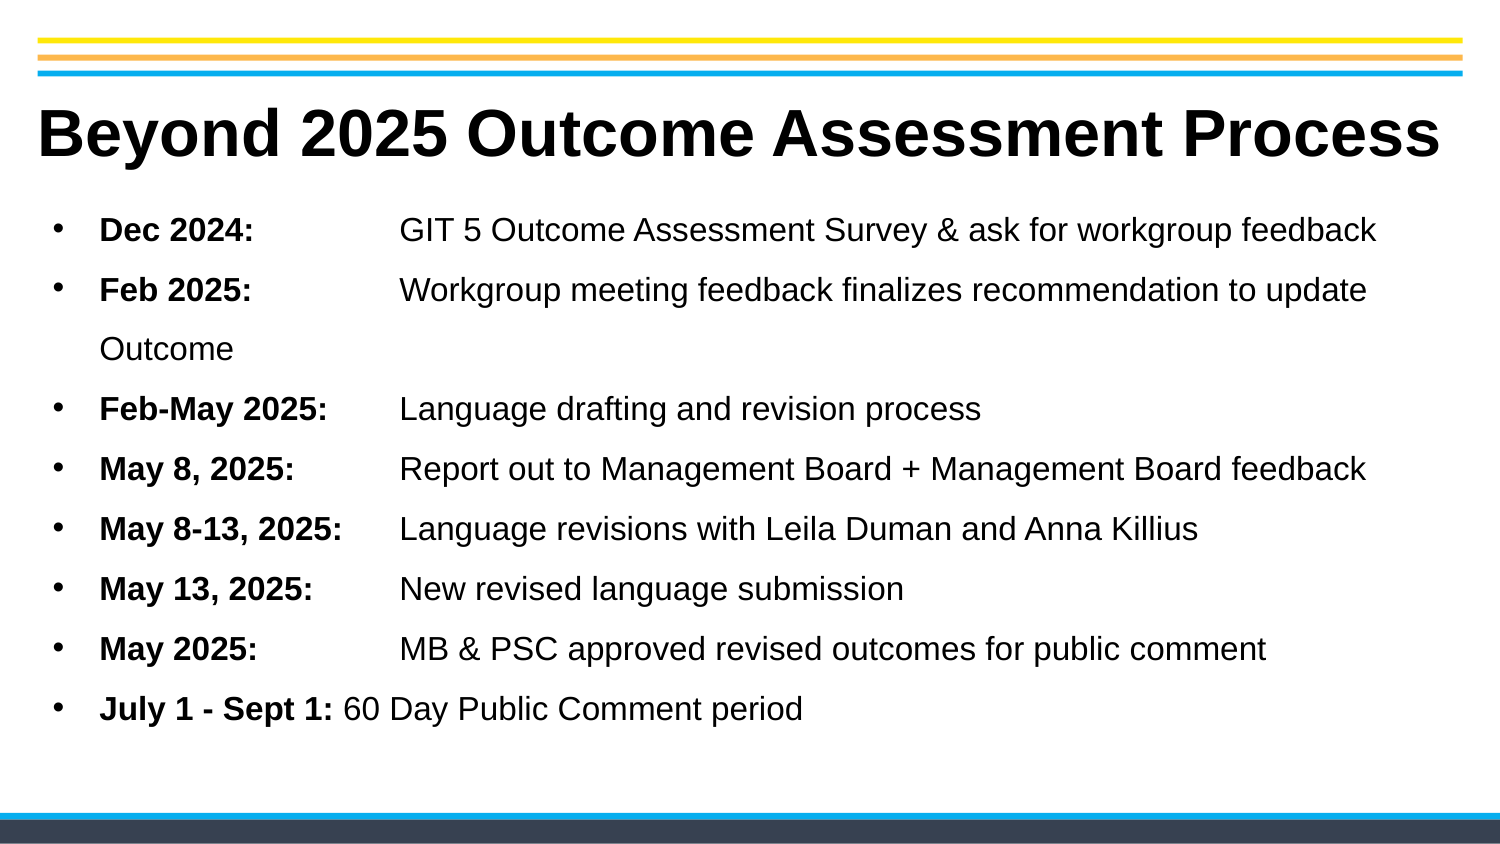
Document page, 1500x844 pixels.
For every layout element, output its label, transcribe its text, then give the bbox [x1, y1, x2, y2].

text_box Dec 2024: GIT 5 Outcome Assessment Survey & ask for workgroup feedback Feb 2025: Workgroup meeting feedback finalizes recommendation to update Outcome Feb-May 2025: Language drafting and revision process May 8, 2025: Report out to Management Board + Management Board feedback May 8-13, 2025: Language revisions with Leila Duman and Anna Killius May 13, 2025: New revised language submission May 2025: MB & PSC approved revised outcomes for public comment July 1 - Sept 1: 60 Day Public Comment period [37, 180, 1463, 805]
title Beyond 2025 Outcome Assessment Process [37, 89, 1463, 180]
